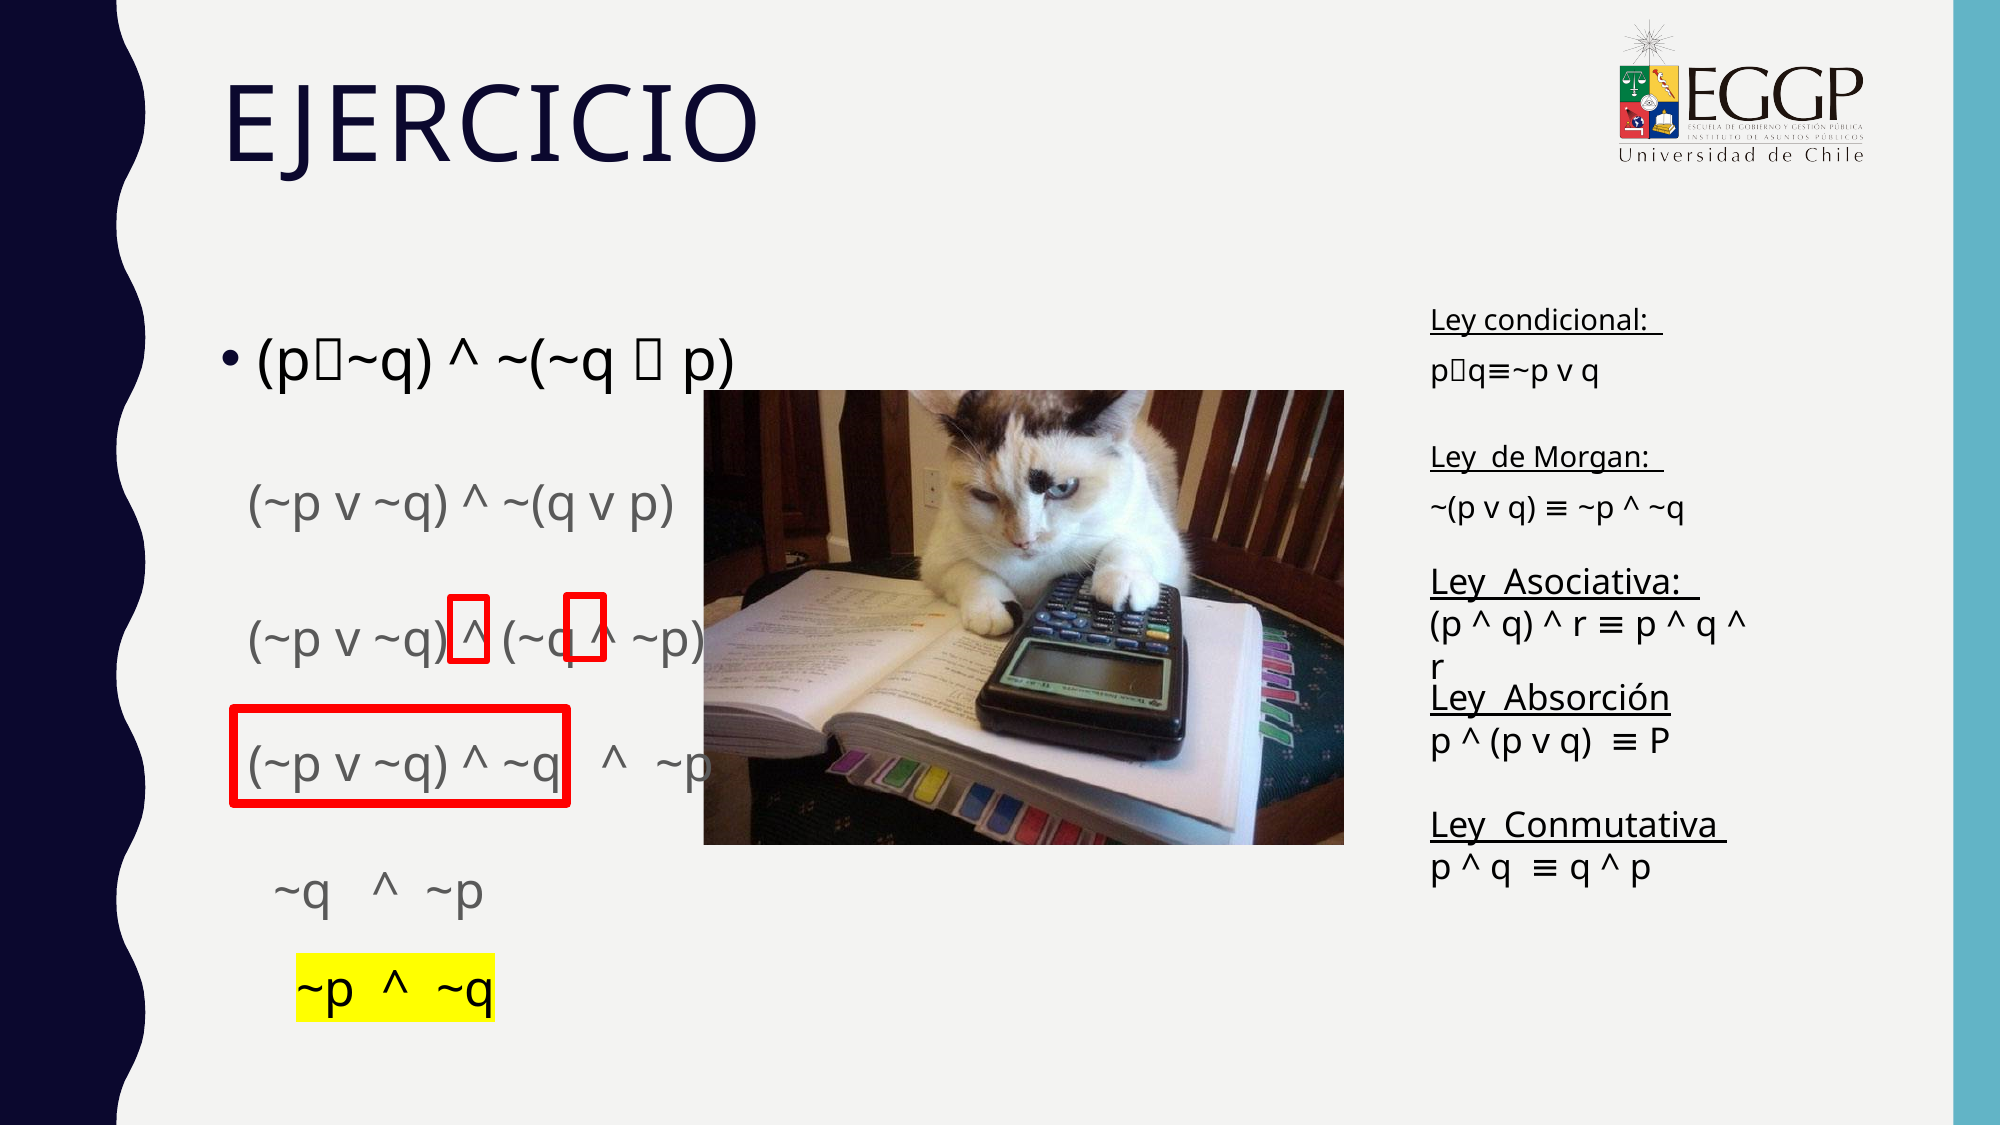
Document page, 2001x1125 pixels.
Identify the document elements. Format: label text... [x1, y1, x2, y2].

text_box (~p v ~q) ^ ~q ^ ~p [233, 718, 703, 824]
picture [703, 373, 1348, 845]
text_box Ley condicional: pq≡~p v q [1414, 290, 1923, 396]
text_box (~p v ~q) ^ (~q ^ ~p) [233, 593, 703, 699]
text_box [565, 594, 604, 660]
title Ejercicio [205, 62, 1875, 308]
text_box Ley Conmutativa p ^ q ≡ q ^ p [1414, 794, 1783, 894]
text_box ~p ^ ~q [281, 943, 789, 1049]
text_box [449, 596, 488, 662]
list (p~q) ^ ~(~q  p) [205, 307, 816, 413]
text_box [232, 708, 567, 805]
text_box Ley Asociativa: (p ^ q) ^ r ≡ p ^ q ^ r [1414, 551, 1783, 667]
text_box ~q ^ ~p [258, 844, 766, 950]
picture [1607, 7, 1875, 174]
text_box (~p v ~q) ^ ~(q v p) [233, 457, 703, 563]
text_box Ley de Morgan: ~(p v q) ≡ ~p ^ ~q [1414, 427, 1923, 533]
text_box Ley Absorción p ^ (p v q) ≡ P [1414, 667, 1783, 768]
